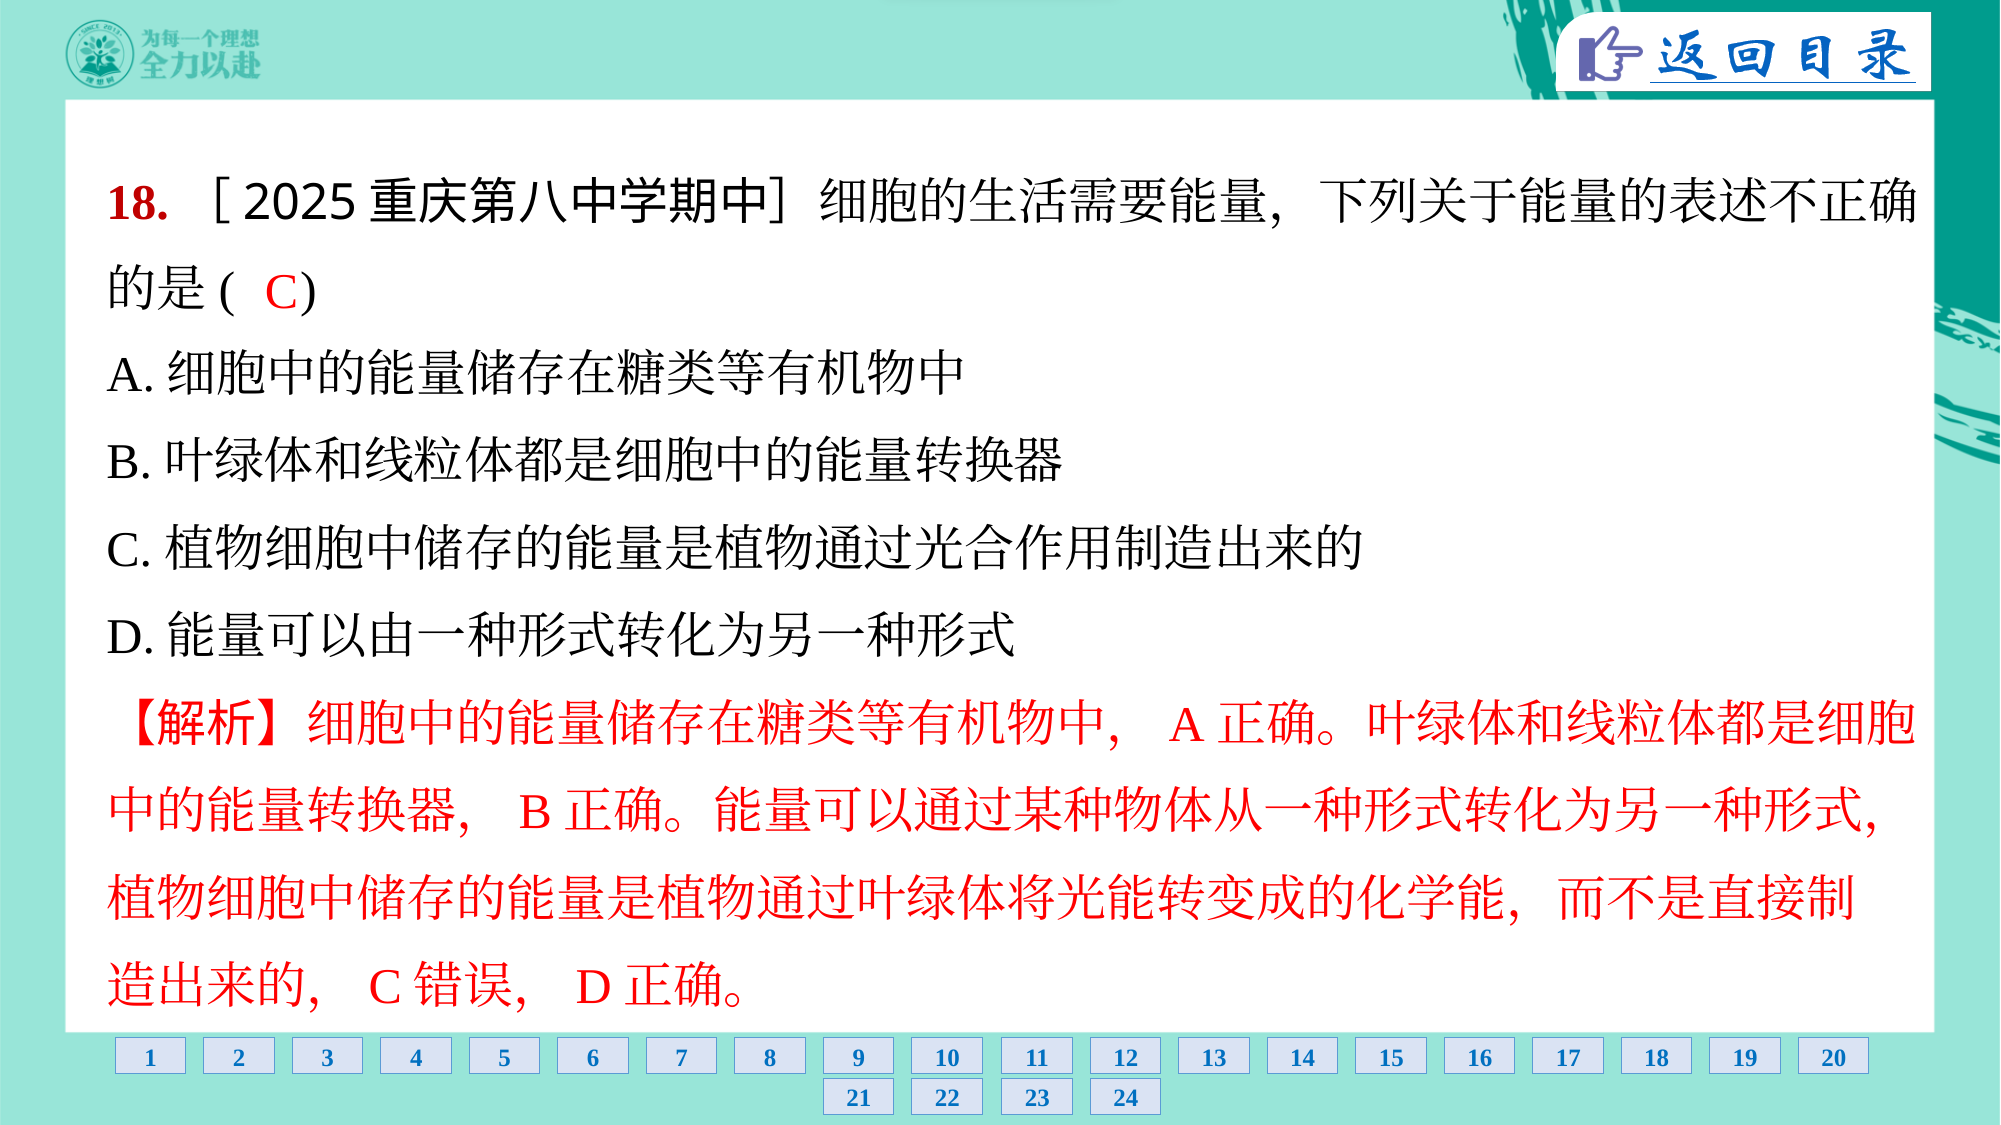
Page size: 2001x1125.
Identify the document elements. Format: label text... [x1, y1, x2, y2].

text_box A.细胞中的能量储存在糖类等有机物中 B.叶绿体和线粒体都是细胞中的能量转换器 C.植物细胞中储存的能量是植物通过光合作用制造出来的 D.能量可以由一种形式转化为另一种形式 [106, 313, 1895, 663]
text_box C [246, 230, 317, 313]
text_box 18.［2025重庆第八中学期中］细胞的生活需要能量，下列关于能量的表述不正确 的是( ) [106, 141, 1895, 313]
picture [0, 0, 2000, 1125]
text_box 【解析】细胞中的能量储存在糖类等有机物中，A正确。叶绿体和线粒体都是细胞 中的能量转换器，B正确。能量可以通过某种物体从一种形式转化为另一种形式， 植物细胞中储存的能量是植物通过叶绿体将光能转变成的化学能，而不是直接制 造出来的，C错误，D正确。 [106, 663, 1895, 1014]
